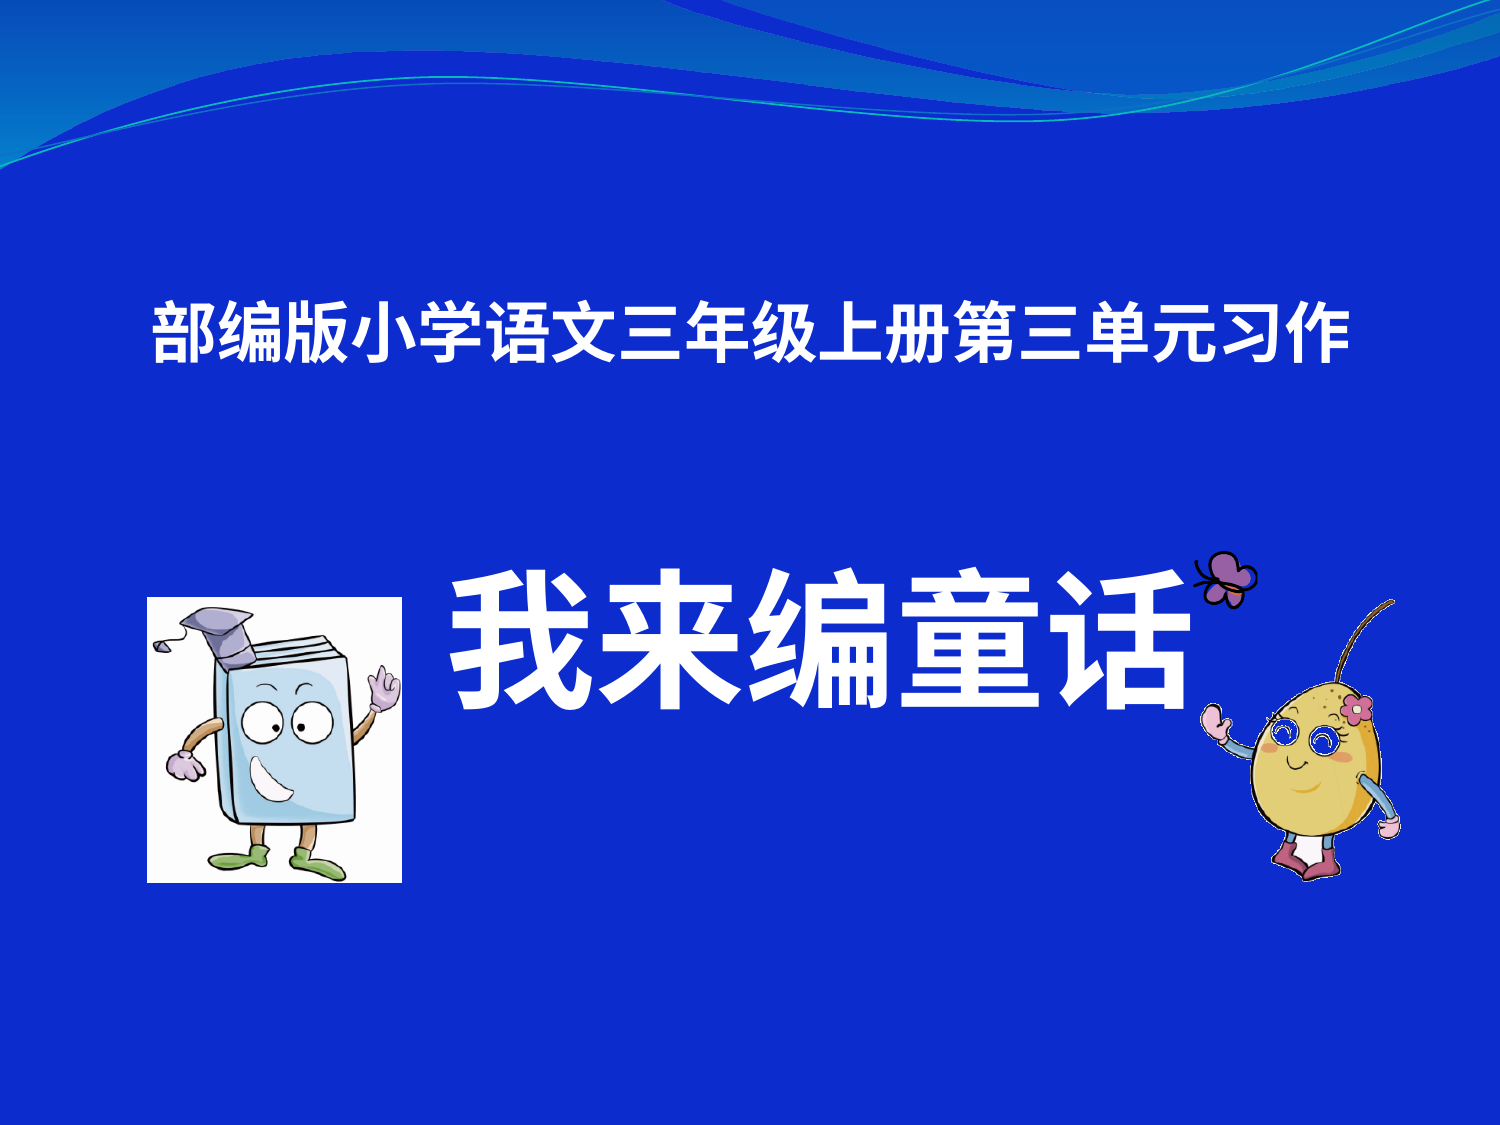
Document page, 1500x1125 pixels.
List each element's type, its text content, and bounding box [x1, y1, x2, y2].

text_box 习作指导 [402, 599, 407, 734]
text_box 我来编童话 [383, 538, 1258, 734]
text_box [1186, 550, 1405, 889]
text_box 部编版小学语文三年级上册第三单元习作 [135, 243, 1424, 379]
text_box 习作指导 [1179, 551, 1186, 734]
picture [147, 597, 402, 883]
